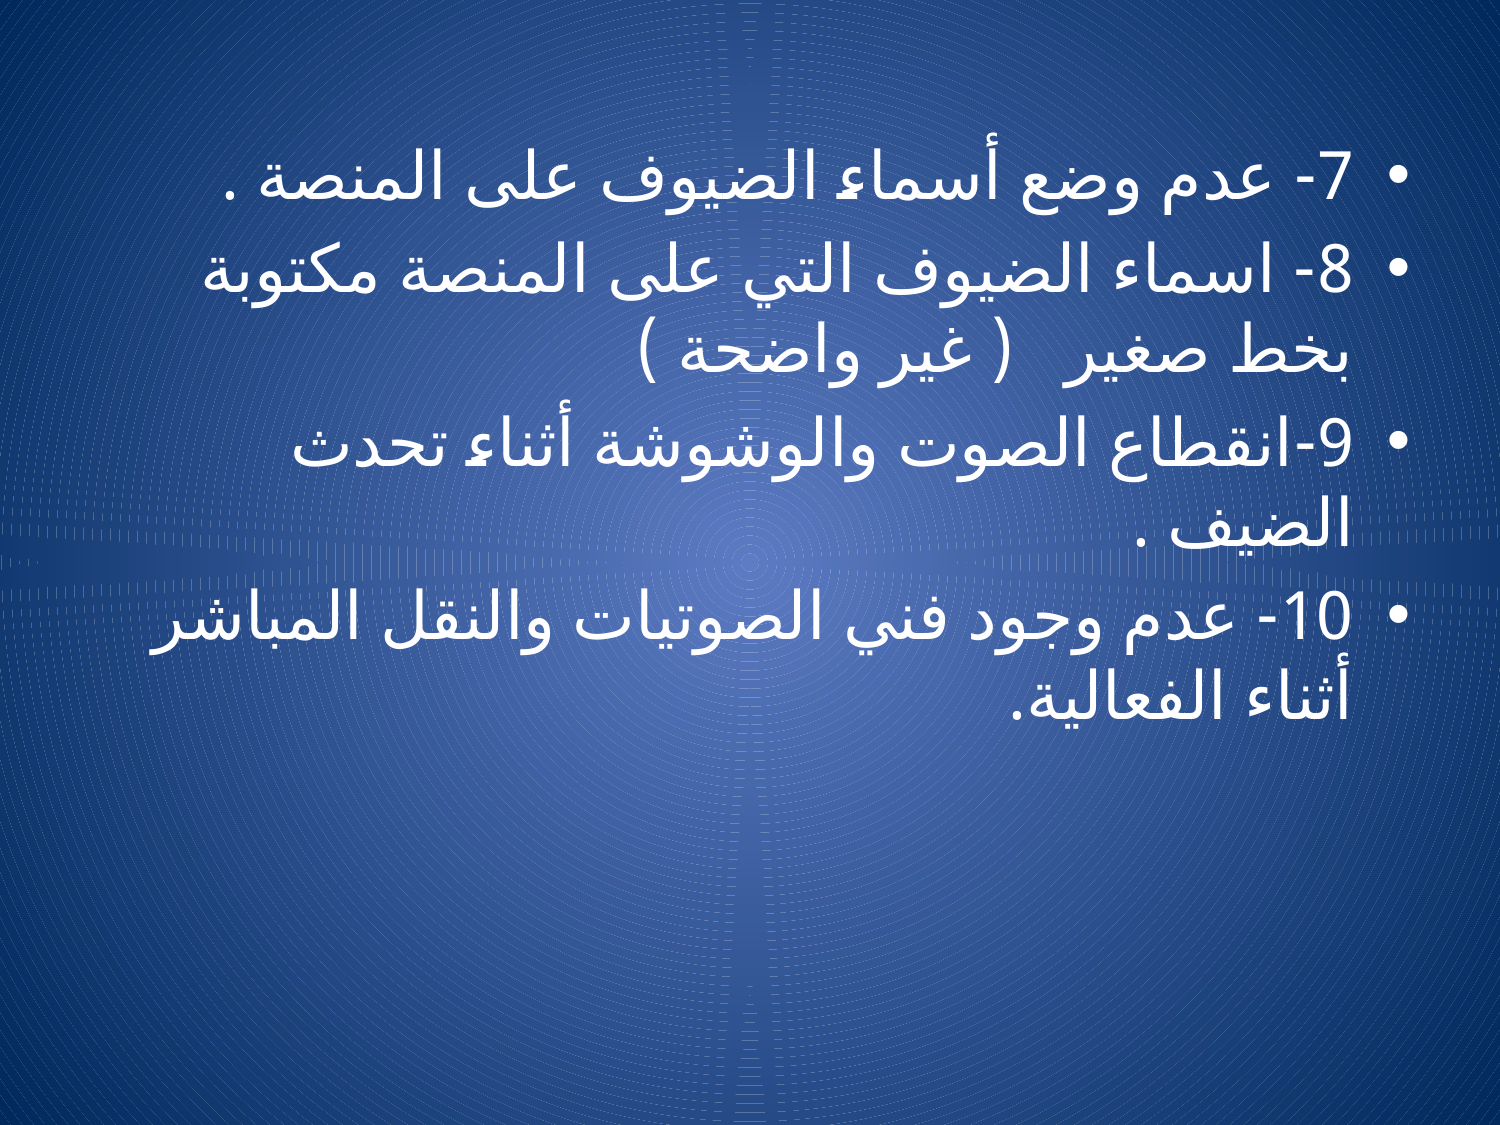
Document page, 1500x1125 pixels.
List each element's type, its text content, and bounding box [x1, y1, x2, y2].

list 7- عدم وضع أسماء الضيوف على المنصة . 8- اسماء الضيوف التي على المنصة مكتوبة بخط صغير ( غير واضحة ) 9-انقطاع الصوت والوشوشة أثناء تحدث الضيف . 10- عدم وجود فني الصوتيات والنقل المباشر أثناء الفعالية. [75, 125, 1425, 1005]
